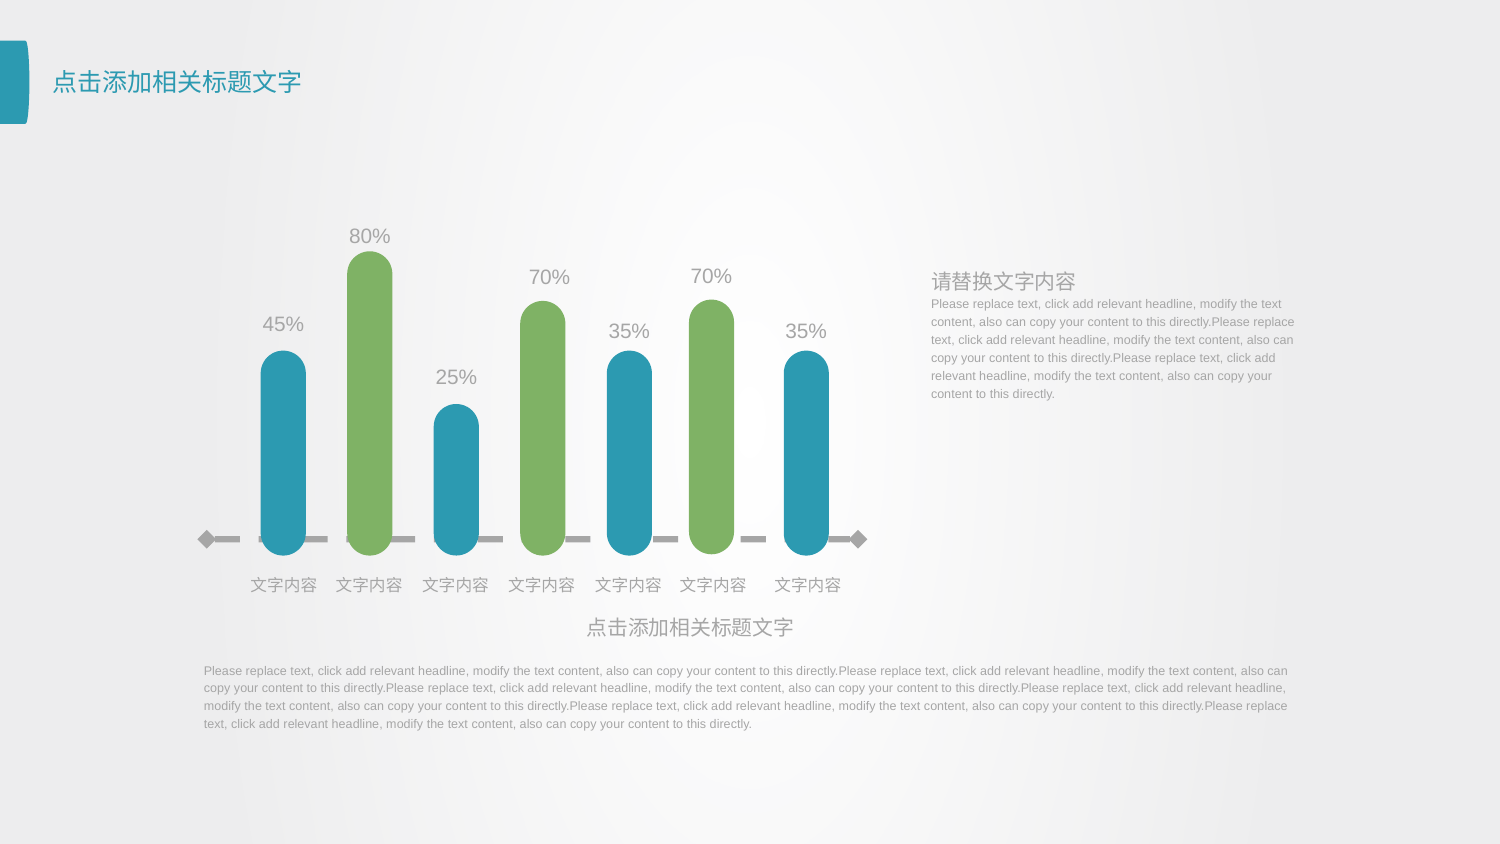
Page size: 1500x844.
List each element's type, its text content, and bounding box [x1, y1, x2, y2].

text_box 文字内容 [234, 572, 333, 594]
text_box 25% [430, 354, 483, 393]
text_box [688, 299, 735, 555]
text_box [783, 350, 829, 556]
text_box [847, 533, 865, 546]
text_box 点击添加相关标题文字 [586, 609, 803, 640]
text_box 70% [685, 254, 738, 293]
picture [0, 0, 1500, 844]
text_box 文字内容 [664, 571, 758, 593]
text_box 请替换文字内容 [931, 263, 1102, 294]
text_box [433, 403, 479, 556]
text_box [200, 532, 219, 546]
text_box [347, 251, 393, 556]
text_box 文字内容 [758, 571, 857, 593]
text_box 文字内容 [579, 572, 678, 594]
text_box [606, 350, 652, 556]
text_box 45% [257, 301, 310, 340]
text_box 35% [603, 308, 656, 347]
text_box 文字内容 [333, 572, 406, 594]
text_box Please replace text, click add relevant headline, modify the text content, also can copy your content to this directly.Please replace text, click add relevant headline, modify the text content, also can copy your content to this directly.Please replace text, click add relevant headline, modify the text content, also can copy your content to this directly.Please replace text, click add relevant headline, modify the text content, also can copy your content to this directly.Please replace text, click add relevant headline, modify the text content, also can copy your content to this directly.Please replace text, click add relevant headline, modify the text content, also can copy your content to this directly. [204, 659, 1296, 728]
text_box [520, 300, 566, 556]
text_box 文字内容 [492, 572, 579, 594]
text_box [260, 350, 306, 556]
text_box Please replace text, click add relevant headline, modify the text content, also can copy your content to this directly.Please replace text, click add relevant headline, modify the text content, also can copy your content to this directly.Please replace text, click add relevant headline, modify the text content, also can copy your content to this directly. [931, 293, 1296, 402]
text_box 70% [523, 254, 576, 293]
text_box 35% [780, 308, 833, 347]
text_box 80% [343, 213, 396, 252]
text_box 文字内容 [406, 572, 492, 594]
